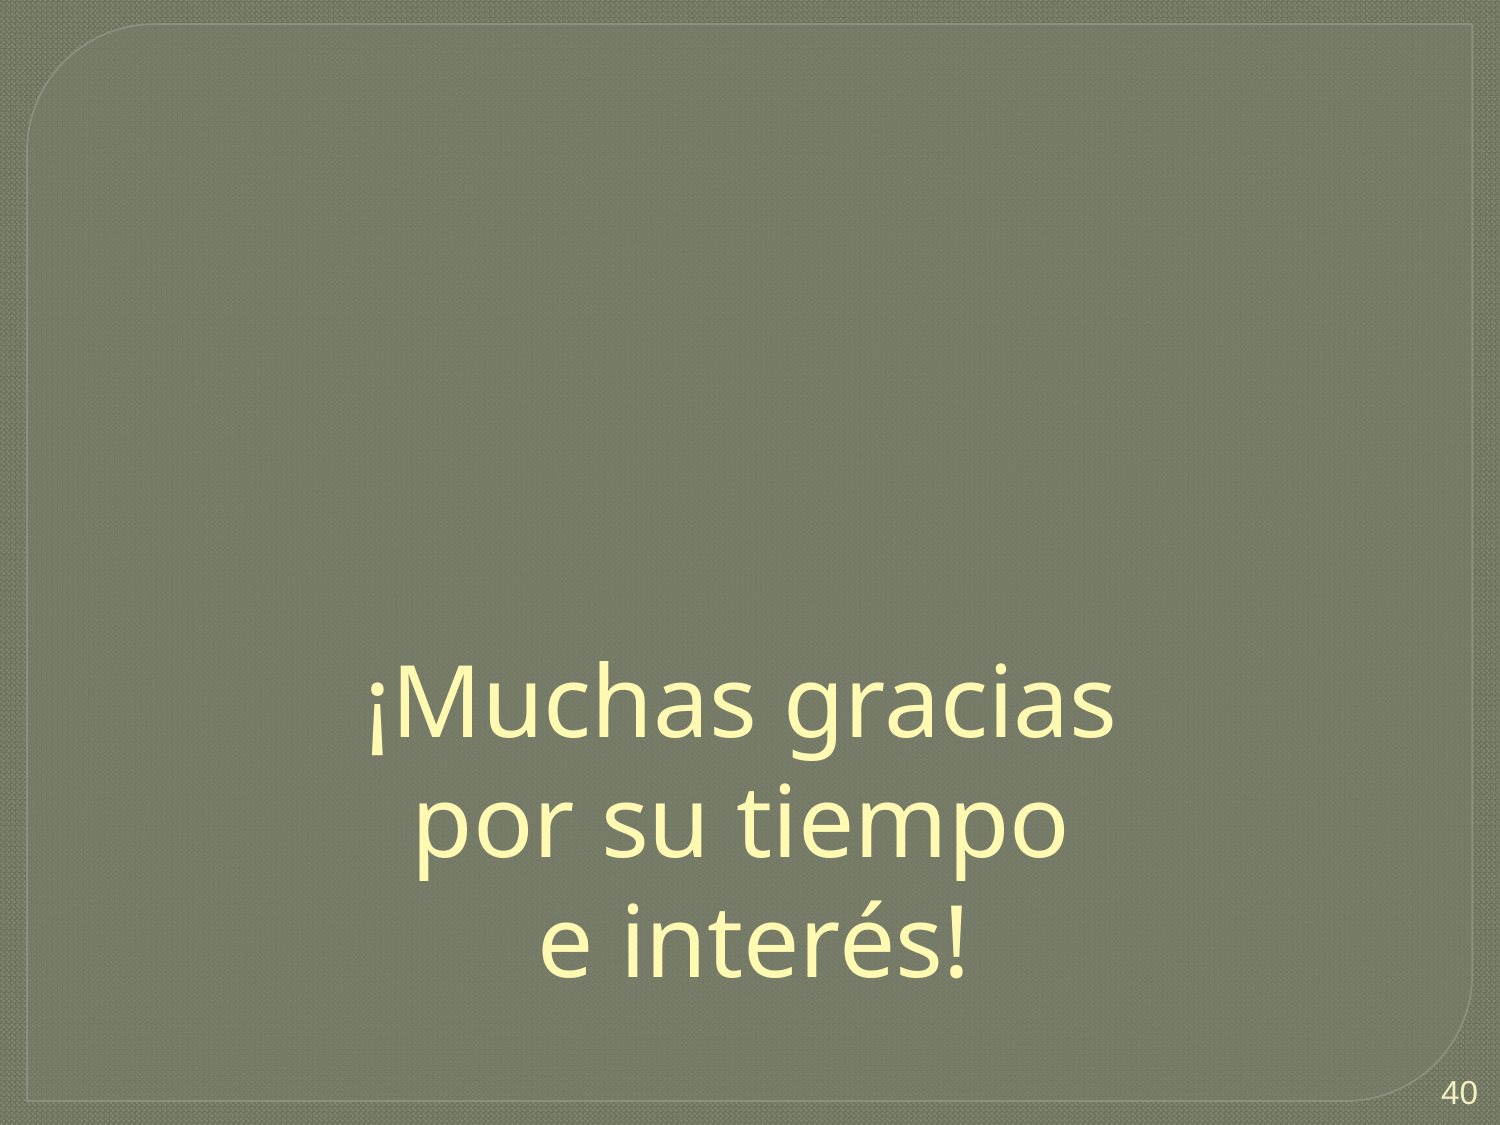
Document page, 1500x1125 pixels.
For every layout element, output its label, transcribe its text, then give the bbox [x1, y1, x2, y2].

title ¡Muchas gracias por su tiempo e interés! [0, 0, 1500, 1125]
